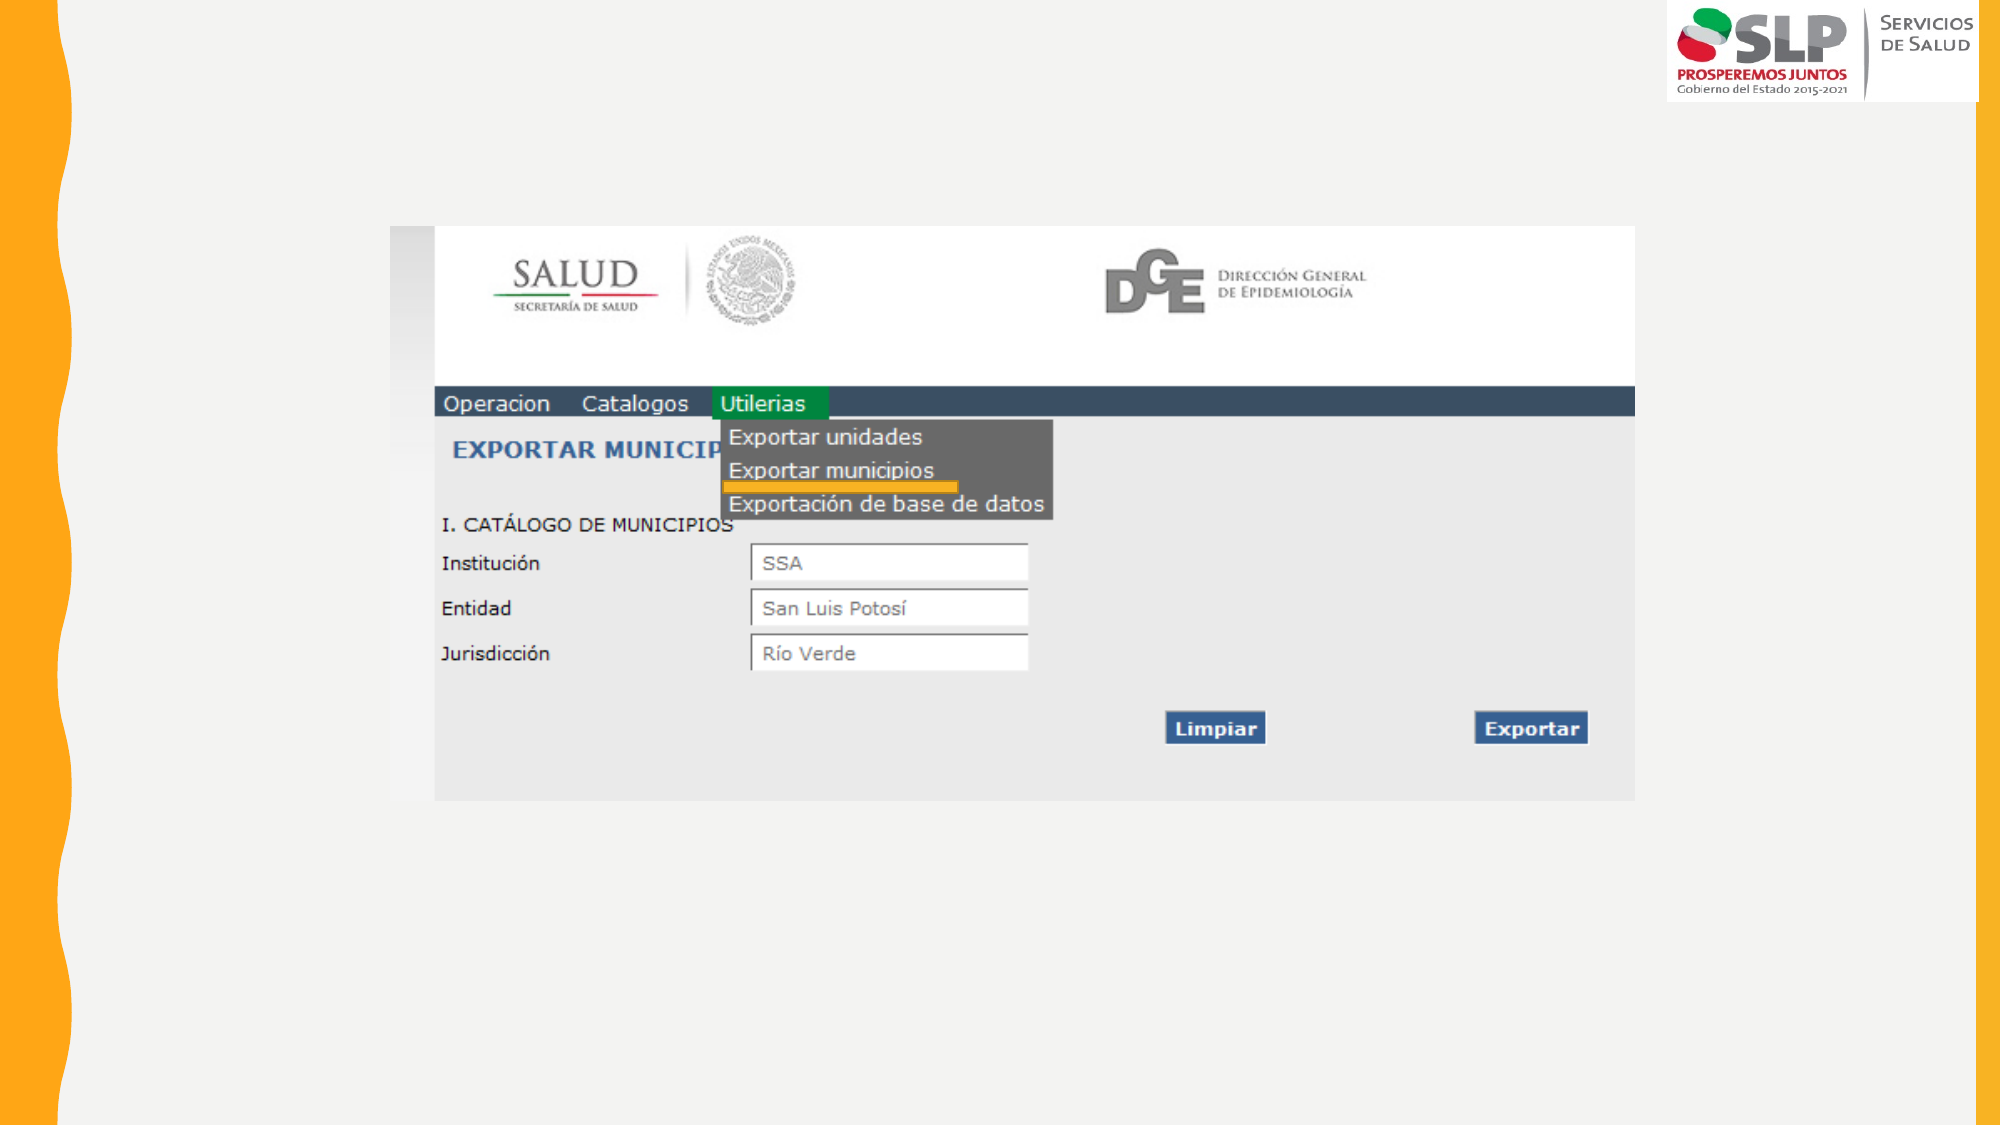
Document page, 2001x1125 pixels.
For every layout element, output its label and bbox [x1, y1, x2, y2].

picture [1667, 0, 1979, 102]
picture [389, 226, 1635, 801]
